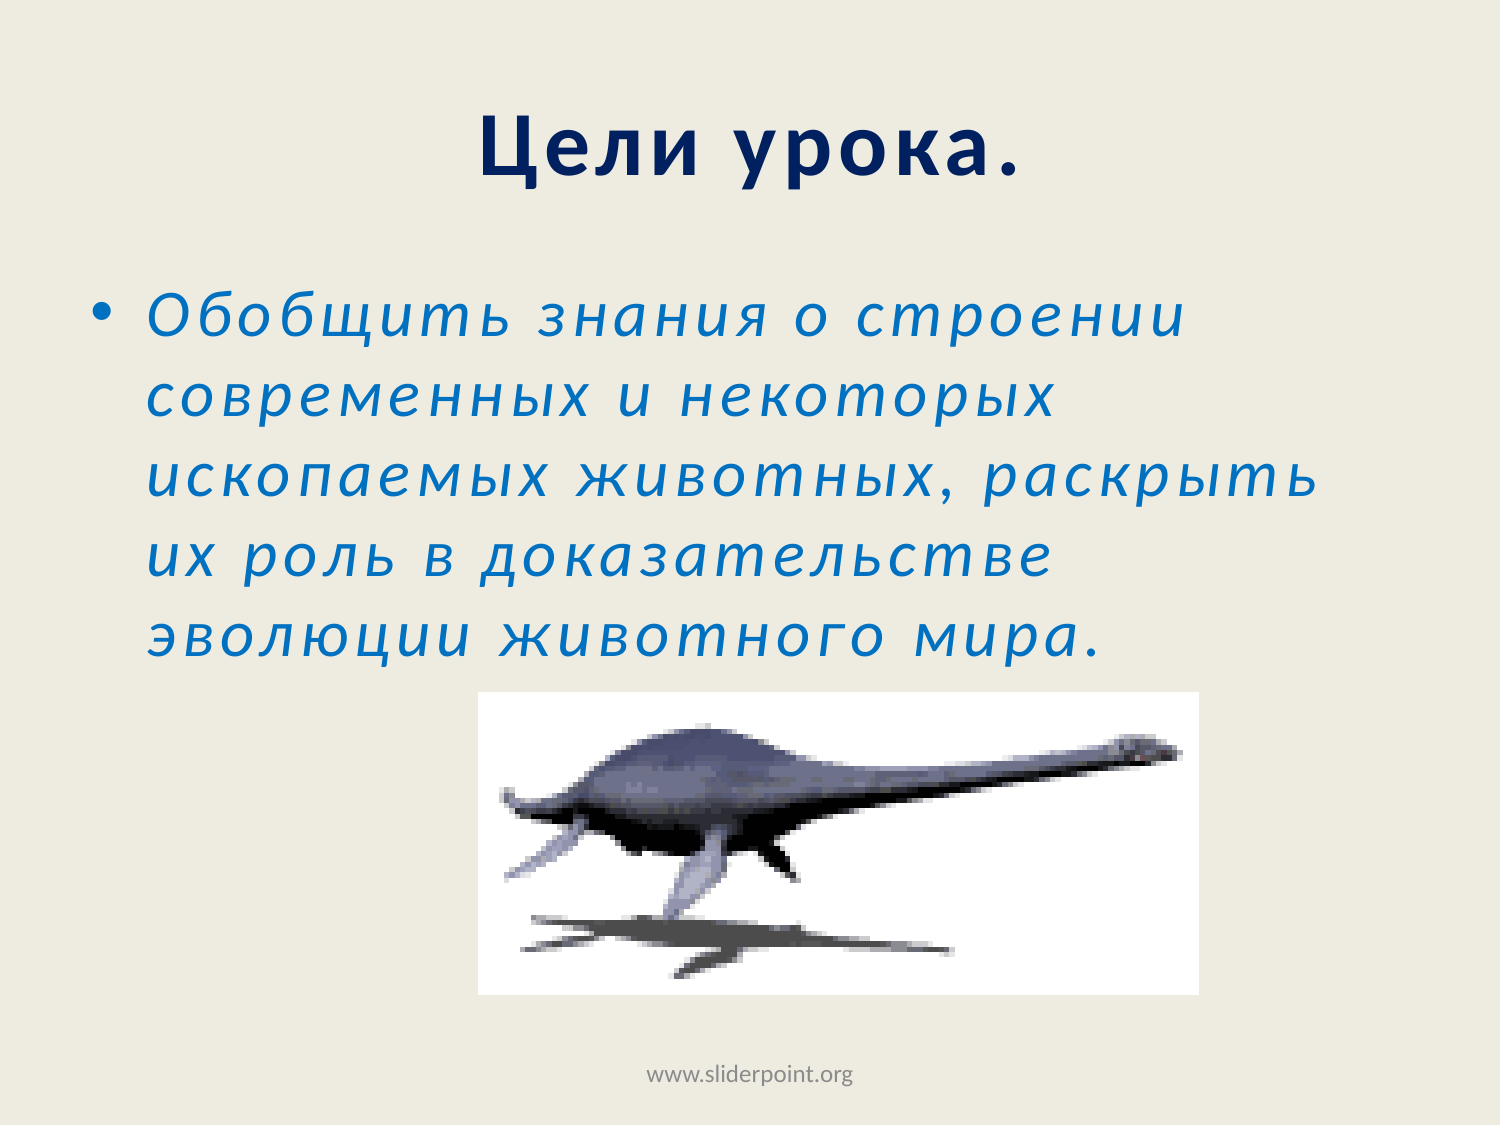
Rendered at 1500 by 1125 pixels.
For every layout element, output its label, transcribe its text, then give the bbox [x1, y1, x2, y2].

list Обобщить знания о строении современных и некоторых ископаемых животных, раскрыть их роль в доказательстве эволюции животного мира. [75, 262, 1425, 1005]
title Цели урока. [75, 45, 1425, 233]
footer www.sliderpoint.org [512, 1042, 988, 1103]
picture [478, 691, 1200, 995]
